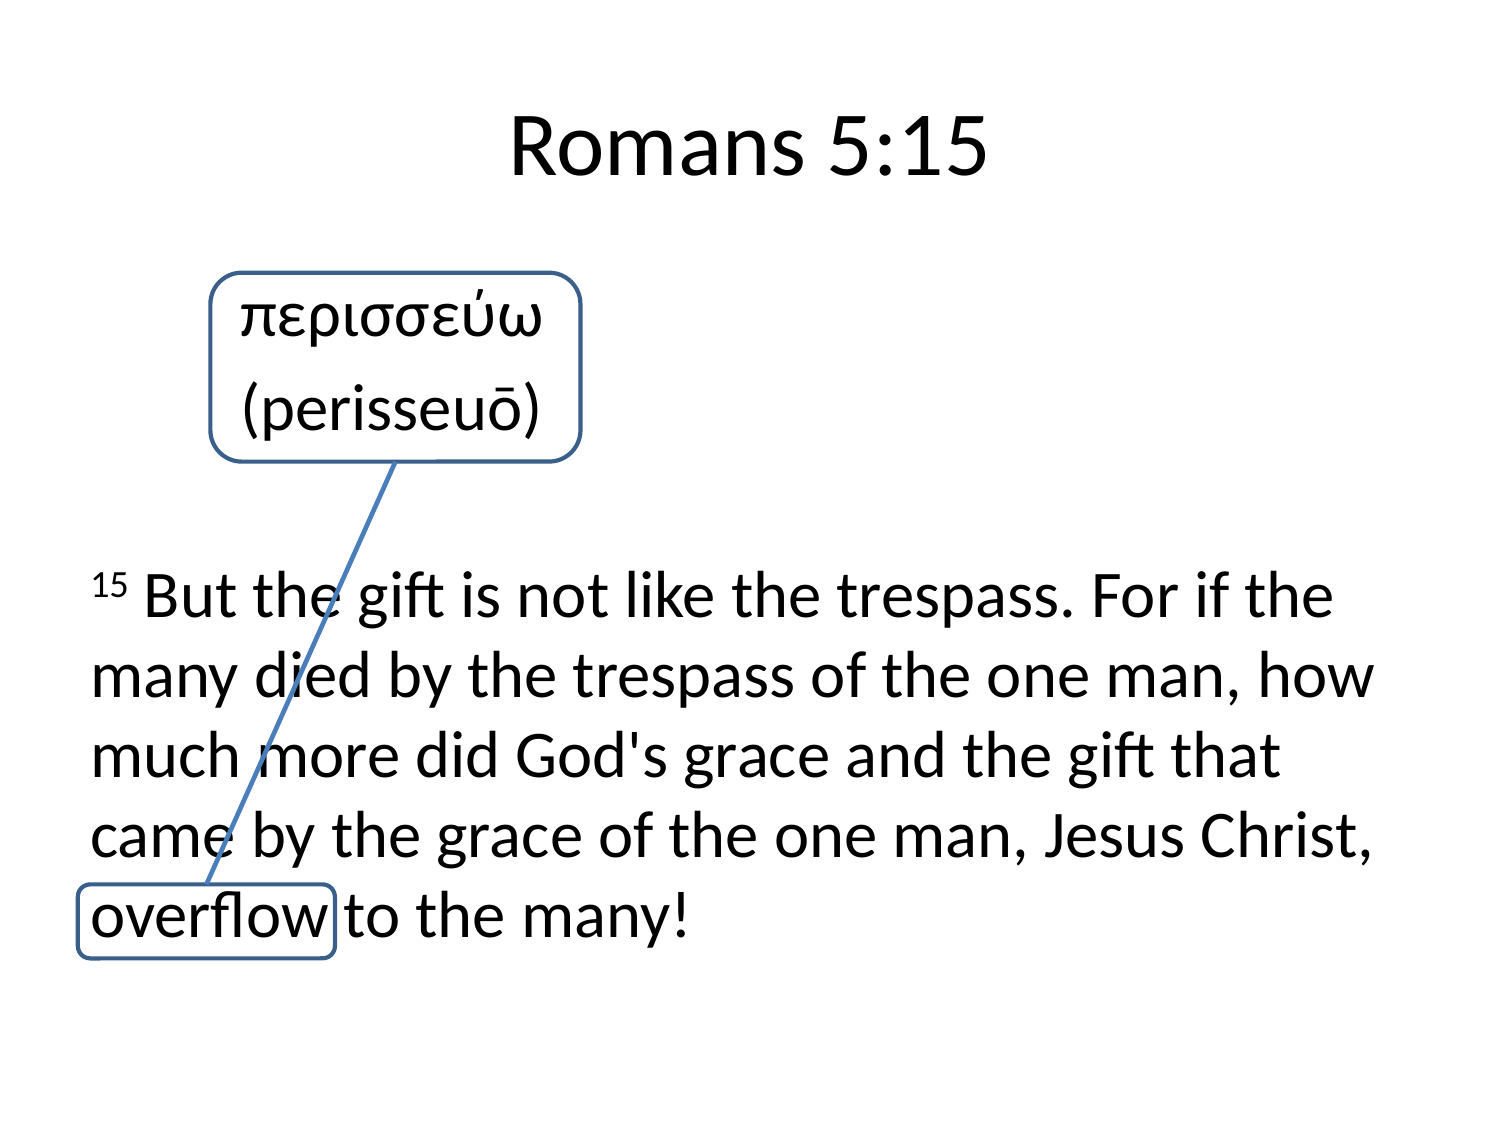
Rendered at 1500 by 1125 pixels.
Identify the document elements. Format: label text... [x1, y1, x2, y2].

text_box [75, 882, 338, 961]
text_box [206, 461, 396, 885]
list περισσεύω (perisseuō) 15 But the gift is not like the trespass. For if the many died by the trespass of the one man, how much more did God's grace and the gift that came by the grace of the one man, Jesus Christ, overflow to the many! [75, 262, 1425, 1005]
title Romans 5:15 [75, 45, 1425, 233]
text_box [208, 270, 583, 464]
